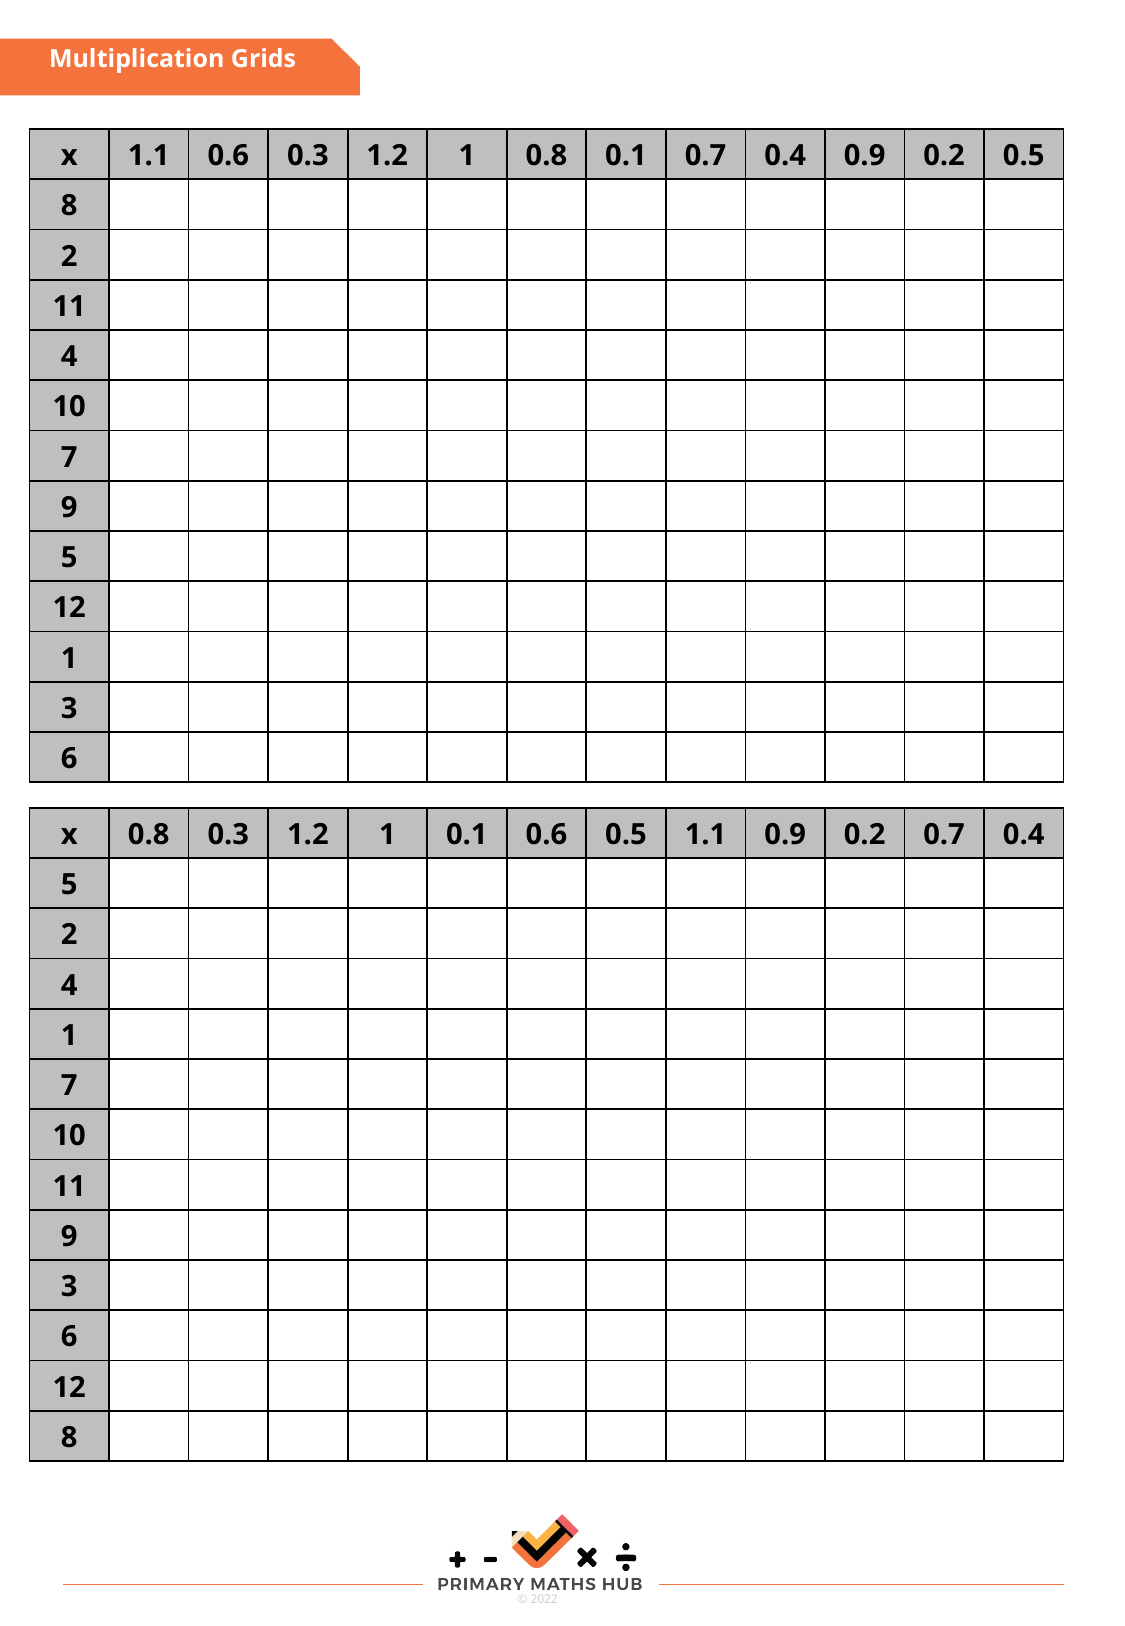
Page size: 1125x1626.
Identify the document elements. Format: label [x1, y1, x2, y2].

table_cell [189, 1010, 267, 1058]
table_cell [905, 281, 983, 329]
table_cell [905, 632, 983, 681]
table_header [189, 809, 267, 857]
table_cell [110, 230, 188, 279]
table_cell [905, 1160, 983, 1209]
table_cell [30, 733, 108, 781]
table_cell [269, 683, 347, 731]
table_cell [428, 582, 506, 631]
table_cell [110, 1211, 188, 1259]
table_cell [667, 1311, 745, 1360]
table_cell [587, 683, 665, 731]
table_cell [508, 683, 585, 731]
table_cell [110, 281, 188, 329]
table_cell [905, 909, 983, 958]
table_cell [667, 1110, 745, 1159]
table_cell [587, 1261, 665, 1309]
table_cell [985, 230, 1063, 279]
table_cell [428, 1110, 506, 1159]
table_cell [746, 1311, 824, 1360]
table_cell [985, 431, 1063, 480]
table_cell [269, 859, 347, 907]
table_cell [826, 431, 904, 480]
table_cell [985, 733, 1063, 781]
table_cell [746, 482, 824, 530]
table_cell [985, 1160, 1063, 1209]
table_cell [30, 1211, 108, 1259]
table_cell [189, 632, 267, 681]
table_cell [667, 1160, 745, 1209]
table_cell [428, 733, 506, 781]
table_header [587, 809, 665, 857]
table_cell [587, 1311, 665, 1360]
table_cell [428, 1412, 506, 1460]
table_cell [189, 859, 267, 907]
table_cell [349, 909, 426, 958]
table_cell [269, 381, 347, 430]
table_cell [587, 1211, 665, 1259]
table_cell [269, 180, 347, 229]
table_cell [428, 180, 506, 229]
table_cell [30, 230, 108, 279]
table_cell [826, 281, 904, 329]
table_cell [189, 582, 267, 631]
table_cell [508, 959, 585, 1008]
table_cell [905, 431, 983, 480]
table_cell [667, 1361, 745, 1410]
table_cell [428, 683, 506, 731]
table_cell [985, 1211, 1063, 1259]
table_cell [349, 683, 426, 731]
table_header [30, 809, 108, 857]
table_cell [746, 1060, 824, 1108]
table_cell [667, 733, 745, 781]
table_cell [508, 1261, 585, 1309]
table_cell [667, 1412, 745, 1460]
table_cell [110, 1010, 188, 1058]
table_cell [189, 180, 267, 229]
table_cell [667, 431, 745, 480]
table_cell [746, 683, 824, 731]
table_cell [428, 1060, 506, 1108]
table_cell [746, 532, 824, 580]
table_cell [985, 683, 1063, 731]
table_cell [667, 632, 745, 681]
table_cell [30, 632, 108, 681]
table_cell [110, 733, 188, 781]
table_header [508, 130, 585, 178]
text_box [429, 1584, 646, 1614]
table_cell [746, 230, 824, 279]
table_cell [110, 1311, 188, 1360]
table_header [508, 809, 585, 857]
table_cell [189, 1261, 267, 1309]
table_cell [110, 683, 188, 731]
table_cell [110, 431, 188, 480]
table_header [746, 809, 824, 857]
table_cell [746, 180, 824, 229]
table_cell [587, 482, 665, 530]
table_cell [667, 281, 745, 329]
table_cell [110, 632, 188, 681]
table_cell [508, 482, 585, 530]
table_cell [269, 1160, 347, 1209]
table_cell [110, 331, 188, 379]
table_cell [667, 909, 745, 958]
table_cell [269, 1311, 347, 1360]
table_cell [826, 859, 904, 907]
table_cell [110, 180, 188, 229]
table_cell [508, 1010, 585, 1058]
table_cell [508, 1160, 585, 1209]
table_cell [905, 180, 983, 229]
table_cell [667, 532, 745, 580]
table_cell [189, 909, 267, 958]
table_header [826, 130, 904, 178]
table_cell [349, 733, 426, 781]
table_cell [30, 281, 108, 329]
table_cell [349, 632, 426, 681]
table_header [269, 809, 347, 857]
table_cell [746, 1261, 824, 1309]
table_header [110, 130, 188, 178]
table_cell [428, 909, 506, 958]
table_cell [826, 331, 904, 379]
table_cell [189, 281, 267, 329]
table_cell [189, 733, 267, 781]
table_cell [985, 1412, 1063, 1460]
table_cell [269, 482, 347, 530]
table_cell [269, 582, 347, 631]
table_cell [826, 733, 904, 781]
table_header [905, 809, 983, 857]
table_header [667, 130, 745, 178]
table_cell [826, 683, 904, 731]
table_cell [30, 859, 108, 907]
table_cell [349, 331, 426, 379]
table_cell [30, 381, 108, 430]
table_cell [985, 532, 1063, 580]
table_cell [508, 1361, 585, 1410]
table_cell [349, 1412, 426, 1460]
table_cell [826, 180, 904, 229]
table_cell [746, 431, 824, 480]
table_cell [905, 859, 983, 907]
table_cell [428, 281, 506, 329]
table_cell [985, 909, 1063, 958]
table_cell [826, 381, 904, 430]
table_cell [349, 1361, 426, 1410]
table_cell [110, 532, 188, 580]
table_cell [30, 1060, 108, 1108]
table_cell [826, 1010, 904, 1058]
table_cell [667, 230, 745, 279]
table_cell [985, 632, 1063, 681]
table_cell [428, 632, 506, 681]
picture [432, 1512, 648, 1597]
table_cell [269, 1211, 347, 1259]
table_cell [826, 1311, 904, 1360]
table_cell [985, 1060, 1063, 1108]
table_cell [30, 1261, 108, 1309]
table_cell [746, 1010, 824, 1058]
table_cell [349, 959, 426, 1008]
table_cell [110, 482, 188, 530]
table_cell [30, 1361, 108, 1410]
table_cell [508, 909, 585, 958]
table_header [746, 130, 824, 178]
table_cell [30, 582, 108, 631]
table_cell [746, 281, 824, 329]
table_cell [110, 1060, 188, 1108]
table_cell [587, 381, 665, 430]
table_cell [587, 1060, 665, 1108]
table_cell [667, 1261, 745, 1309]
table_cell [826, 1110, 904, 1159]
table_cell [667, 859, 745, 907]
table_cell [508, 859, 585, 907]
table_cell [587, 909, 665, 958]
table_cell [189, 683, 267, 731]
table_cell [667, 1060, 745, 1108]
table_cell [905, 683, 983, 731]
table_cell [508, 1311, 585, 1360]
table_cell [985, 180, 1063, 229]
table_cell [746, 331, 824, 379]
table_cell [110, 381, 188, 430]
table_cell [189, 1110, 267, 1159]
table_cell [30, 683, 108, 731]
table_cell [30, 1160, 108, 1209]
table_cell [349, 482, 426, 530]
table_cell [826, 582, 904, 631]
table_cell [508, 331, 585, 379]
table_cell [826, 959, 904, 1008]
table_cell [587, 859, 665, 907]
table_cell [110, 582, 188, 631]
table_cell [587, 230, 665, 279]
table_header [428, 130, 506, 178]
table_cell [587, 331, 665, 379]
table_header [667, 809, 745, 857]
table_cell [30, 1311, 108, 1360]
table_cell [905, 331, 983, 379]
table_cell [110, 859, 188, 907]
table_header [349, 809, 426, 857]
table_cell [508, 1412, 585, 1460]
table_cell [905, 1311, 983, 1360]
table_cell [985, 582, 1063, 631]
table_cell [508, 230, 585, 279]
table_cell [508, 381, 585, 430]
table_cell [826, 230, 904, 279]
table_cell [189, 1160, 267, 1209]
table_cell [349, 381, 426, 430]
table_cell [587, 733, 665, 781]
table_cell [587, 431, 665, 480]
table_cell [428, 1361, 506, 1410]
table_cell [985, 381, 1063, 430]
table_cell [428, 959, 506, 1008]
table_cell [269, 281, 347, 329]
table_cell [428, 859, 506, 907]
table_cell [110, 1261, 188, 1309]
table_cell [826, 1412, 904, 1460]
table_cell [985, 1361, 1063, 1410]
table_cell [269, 532, 347, 580]
table_cell [905, 1261, 983, 1309]
table_cell [667, 582, 745, 631]
table_cell [587, 1412, 665, 1460]
table_cell [826, 632, 904, 681]
table_cell [349, 1060, 426, 1108]
table_cell [30, 959, 108, 1008]
table_cell [905, 532, 983, 580]
table_cell [269, 1060, 347, 1108]
table_cell [349, 431, 426, 480]
table_cell [667, 959, 745, 1008]
table_cell [985, 1110, 1063, 1159]
table_header [189, 130, 267, 178]
table_cell [30, 532, 108, 580]
table_cell [826, 1060, 904, 1108]
table_cell [189, 959, 267, 1008]
table_cell [746, 1160, 824, 1209]
table_cell [428, 1010, 506, 1058]
table_header [269, 130, 347, 178]
table_cell [826, 1261, 904, 1309]
table_cell [189, 1060, 267, 1108]
table_cell [349, 1110, 426, 1159]
table_cell [269, 1412, 347, 1460]
table_cell [746, 733, 824, 781]
table_cell [269, 909, 347, 958]
table_cell [30, 431, 108, 480]
table_cell [985, 1311, 1063, 1360]
table_cell [905, 381, 983, 430]
table_header [349, 130, 426, 178]
table_cell [746, 632, 824, 681]
table_cell [826, 909, 904, 958]
table_cell [667, 331, 745, 379]
table_cell [189, 1311, 267, 1360]
table_cell [667, 381, 745, 430]
table_cell [30, 909, 108, 958]
table_cell [905, 230, 983, 279]
table_cell [189, 381, 267, 430]
table_cell [985, 331, 1063, 379]
table_cell [269, 230, 347, 279]
table_cell [746, 582, 824, 631]
table_cell [349, 281, 426, 329]
table_cell [587, 959, 665, 1008]
table_cell [349, 532, 426, 580]
table_cell [30, 482, 108, 530]
table_cell [587, 1110, 665, 1159]
table_cell [428, 381, 506, 430]
table_cell [905, 1110, 983, 1159]
table_header [985, 809, 1063, 857]
table_cell [985, 1261, 1063, 1309]
table_cell [349, 1010, 426, 1058]
table_header [905, 130, 983, 178]
table_header [587, 130, 665, 178]
table_cell [587, 1361, 665, 1410]
table_cell [110, 1160, 188, 1209]
table_cell [110, 959, 188, 1008]
table_cell [30, 180, 108, 229]
table_cell [985, 859, 1063, 907]
table_cell [905, 1211, 983, 1259]
table_header [985, 130, 1063, 178]
table_cell [269, 959, 347, 1008]
table_cell [826, 1160, 904, 1209]
table_cell [667, 683, 745, 731]
table_cell [269, 331, 347, 379]
table_cell [269, 431, 347, 480]
table_cell [428, 331, 506, 379]
table_cell [508, 431, 585, 480]
table_cell [269, 1110, 347, 1159]
table_cell [508, 1060, 585, 1108]
table_cell [110, 1361, 188, 1410]
table_cell [349, 1160, 426, 1209]
table_cell [269, 1010, 347, 1058]
table_cell [826, 1211, 904, 1259]
table_cell [189, 482, 267, 530]
table_cell [587, 1160, 665, 1209]
table_cell [587, 532, 665, 580]
table_cell [189, 532, 267, 580]
table_cell [905, 1060, 983, 1108]
table_cell [587, 281, 665, 329]
table_cell [587, 582, 665, 631]
table_cell [667, 482, 745, 530]
table_cell [269, 1361, 347, 1410]
table_cell [746, 959, 824, 1008]
table_cell [508, 1211, 585, 1259]
table_cell [428, 1211, 506, 1259]
table_cell [746, 1412, 824, 1460]
table_cell [189, 1211, 267, 1259]
table_cell [905, 1412, 983, 1460]
table_cell [905, 482, 983, 530]
table_cell [985, 959, 1063, 1008]
table_cell [189, 1412, 267, 1460]
table_cell [985, 1010, 1063, 1058]
table_cell [349, 1261, 426, 1309]
table_cell [905, 1361, 983, 1410]
table_cell [667, 180, 745, 229]
table_cell [985, 482, 1063, 530]
table_cell [826, 482, 904, 530]
table_cell [746, 1211, 824, 1259]
table_cell [587, 180, 665, 229]
table_cell [349, 859, 426, 907]
table_cell [269, 1261, 347, 1309]
table_cell [746, 859, 824, 907]
table_cell [508, 582, 585, 631]
table_cell [587, 632, 665, 681]
table_cell [428, 1311, 506, 1360]
table_cell [746, 1110, 824, 1159]
table_header [428, 809, 506, 857]
table_cell [905, 582, 983, 631]
table_cell [349, 1311, 426, 1360]
table_cell [826, 532, 904, 580]
table_cell [110, 909, 188, 958]
table_cell [349, 1211, 426, 1259]
table_cell [428, 1160, 506, 1209]
table_header [826, 809, 904, 857]
table_cell [349, 230, 426, 279]
table_cell [428, 532, 506, 580]
table_cell [587, 1010, 665, 1058]
table_cell [189, 331, 267, 379]
table_cell [508, 281, 585, 329]
table_cell [985, 281, 1063, 329]
table_header [110, 809, 188, 857]
table_cell [269, 632, 347, 681]
table_cell [110, 1110, 188, 1159]
table_cell [905, 959, 983, 1008]
table_cell [30, 1110, 108, 1159]
table_cell [189, 431, 267, 480]
table_cell [189, 230, 267, 279]
table_cell [428, 1261, 506, 1309]
table_cell [189, 1361, 267, 1410]
table_cell [428, 230, 506, 279]
table_cell [30, 1412, 108, 1460]
table_cell [746, 381, 824, 430]
table_cell [428, 482, 506, 530]
table_cell [269, 733, 347, 781]
table_cell [508, 532, 585, 580]
table_cell [746, 909, 824, 958]
table_cell [905, 1010, 983, 1058]
table_cell [508, 733, 585, 781]
table_cell [428, 431, 506, 480]
table_cell [110, 1412, 188, 1460]
table_cell [508, 1110, 585, 1159]
table_header [30, 130, 108, 178]
table_cell [746, 1361, 824, 1410]
table_cell [349, 180, 426, 229]
text_box [0, 37, 361, 97]
table_cell [349, 582, 426, 631]
table_cell [826, 1361, 904, 1410]
table_cell [667, 1211, 745, 1259]
table_cell [30, 1010, 108, 1058]
table_cell [508, 632, 585, 681]
table_cell [508, 180, 585, 229]
table_cell [30, 331, 108, 379]
table_cell [905, 733, 983, 781]
table_cell [667, 1010, 745, 1058]
